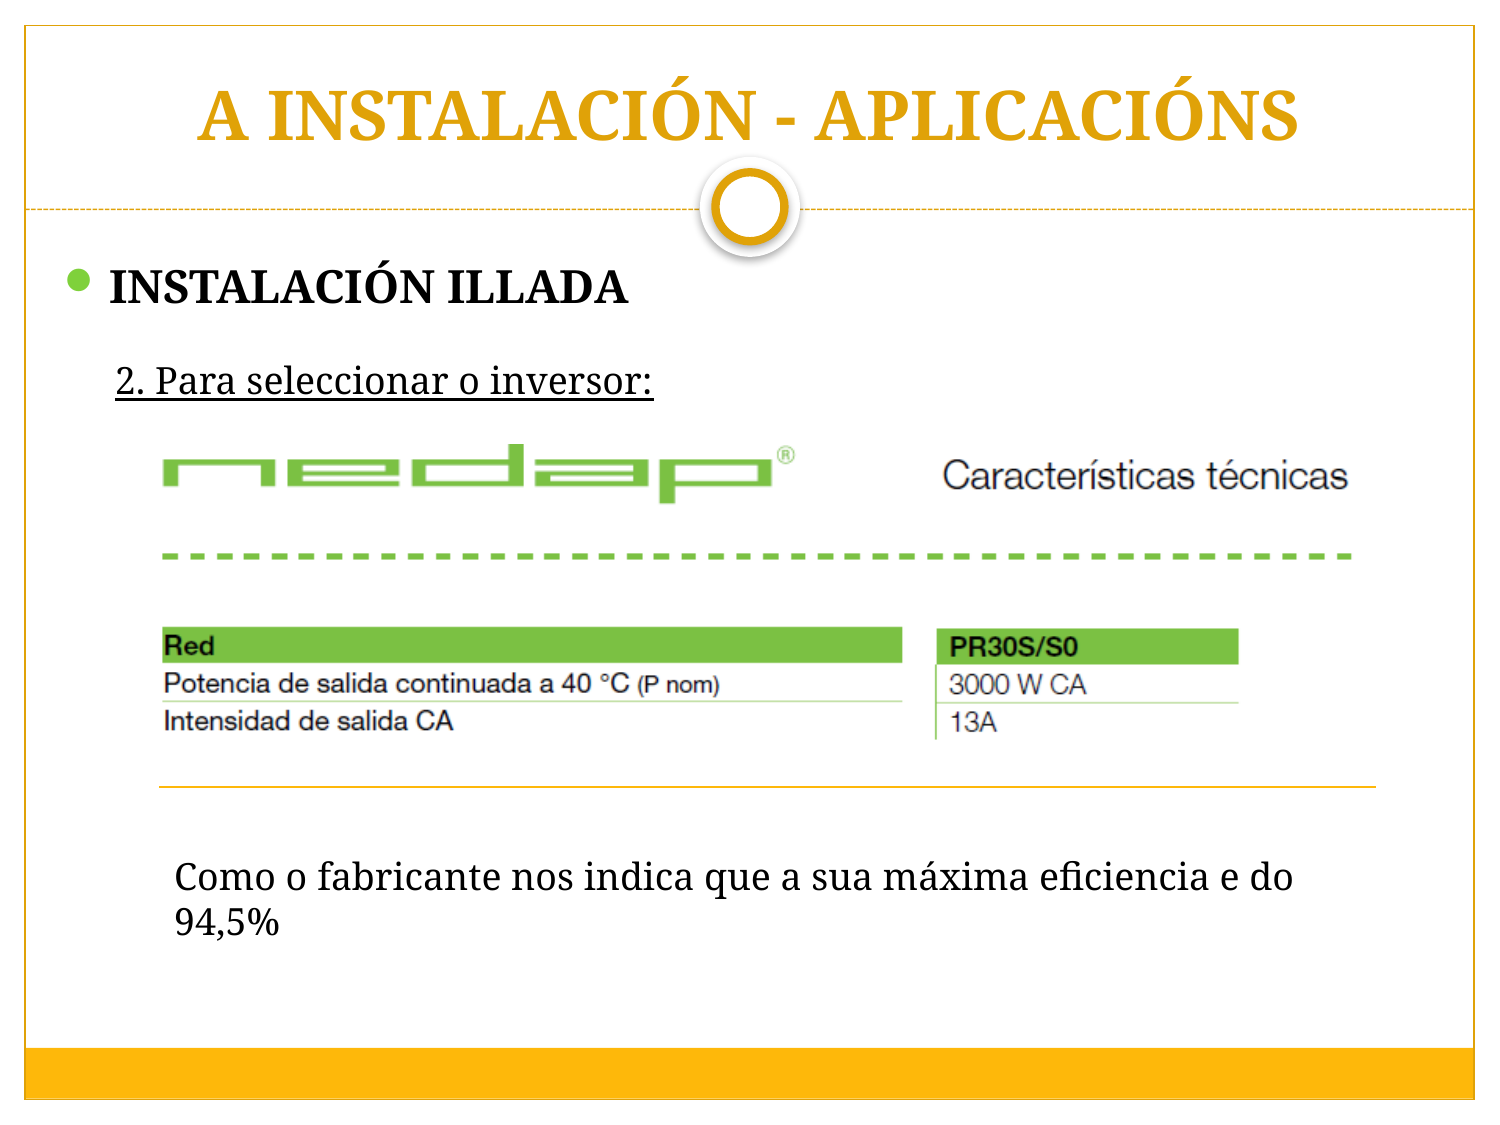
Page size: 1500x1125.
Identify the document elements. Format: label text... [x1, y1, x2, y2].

text_box 2. Para seleccionar o inversor: [100, 349, 1447, 410]
picture [147, 444, 1364, 754]
list INSTALACIÓN ILLADA [49, 250, 1445, 1001]
title A INSTALACIÓN - APLICACIÓNS [49, 37, 1450, 162]
